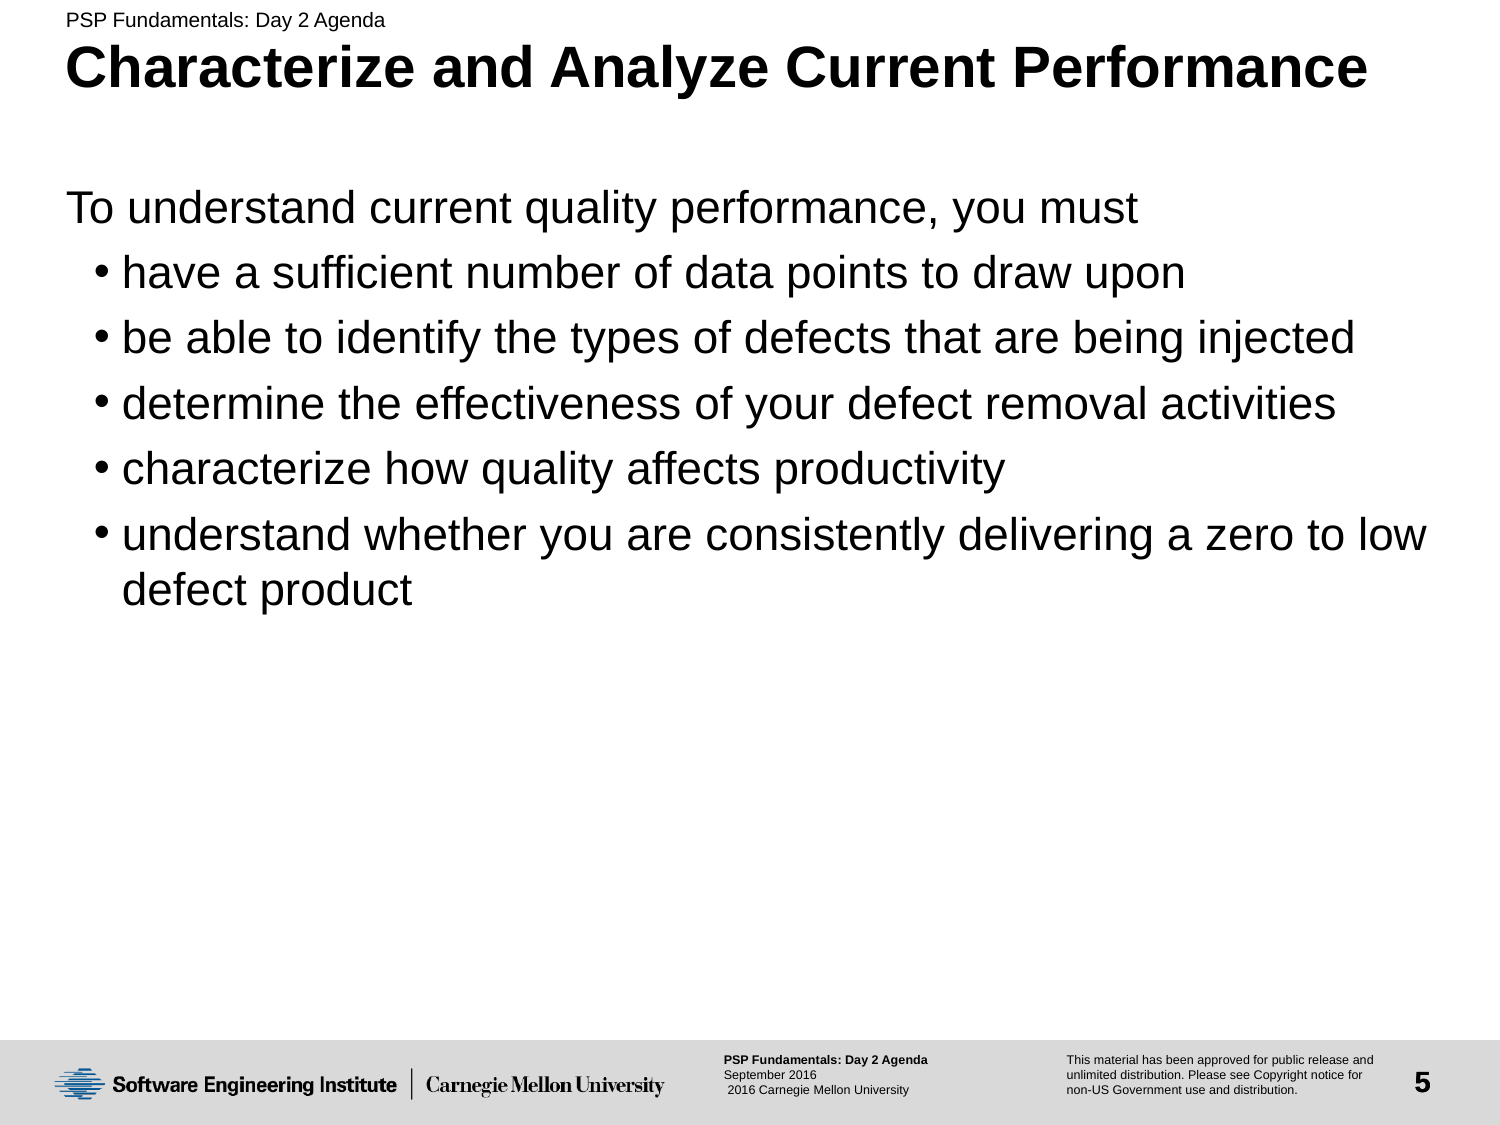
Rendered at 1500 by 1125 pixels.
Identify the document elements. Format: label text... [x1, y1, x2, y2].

title Characterize and Analyze Current Performance [65, 37, 1430, 148]
list To understand current quality performance, you must have a sufficient number of data points to draw upon be able to identify the types of defects that are being injected determine the effectiveness of your defect removal activities characterize how quality affects productivity understand whether you are consistently delivering a zero to low defect product [65, 177, 1431, 1000]
picture [46, 1061, 673, 1104]
